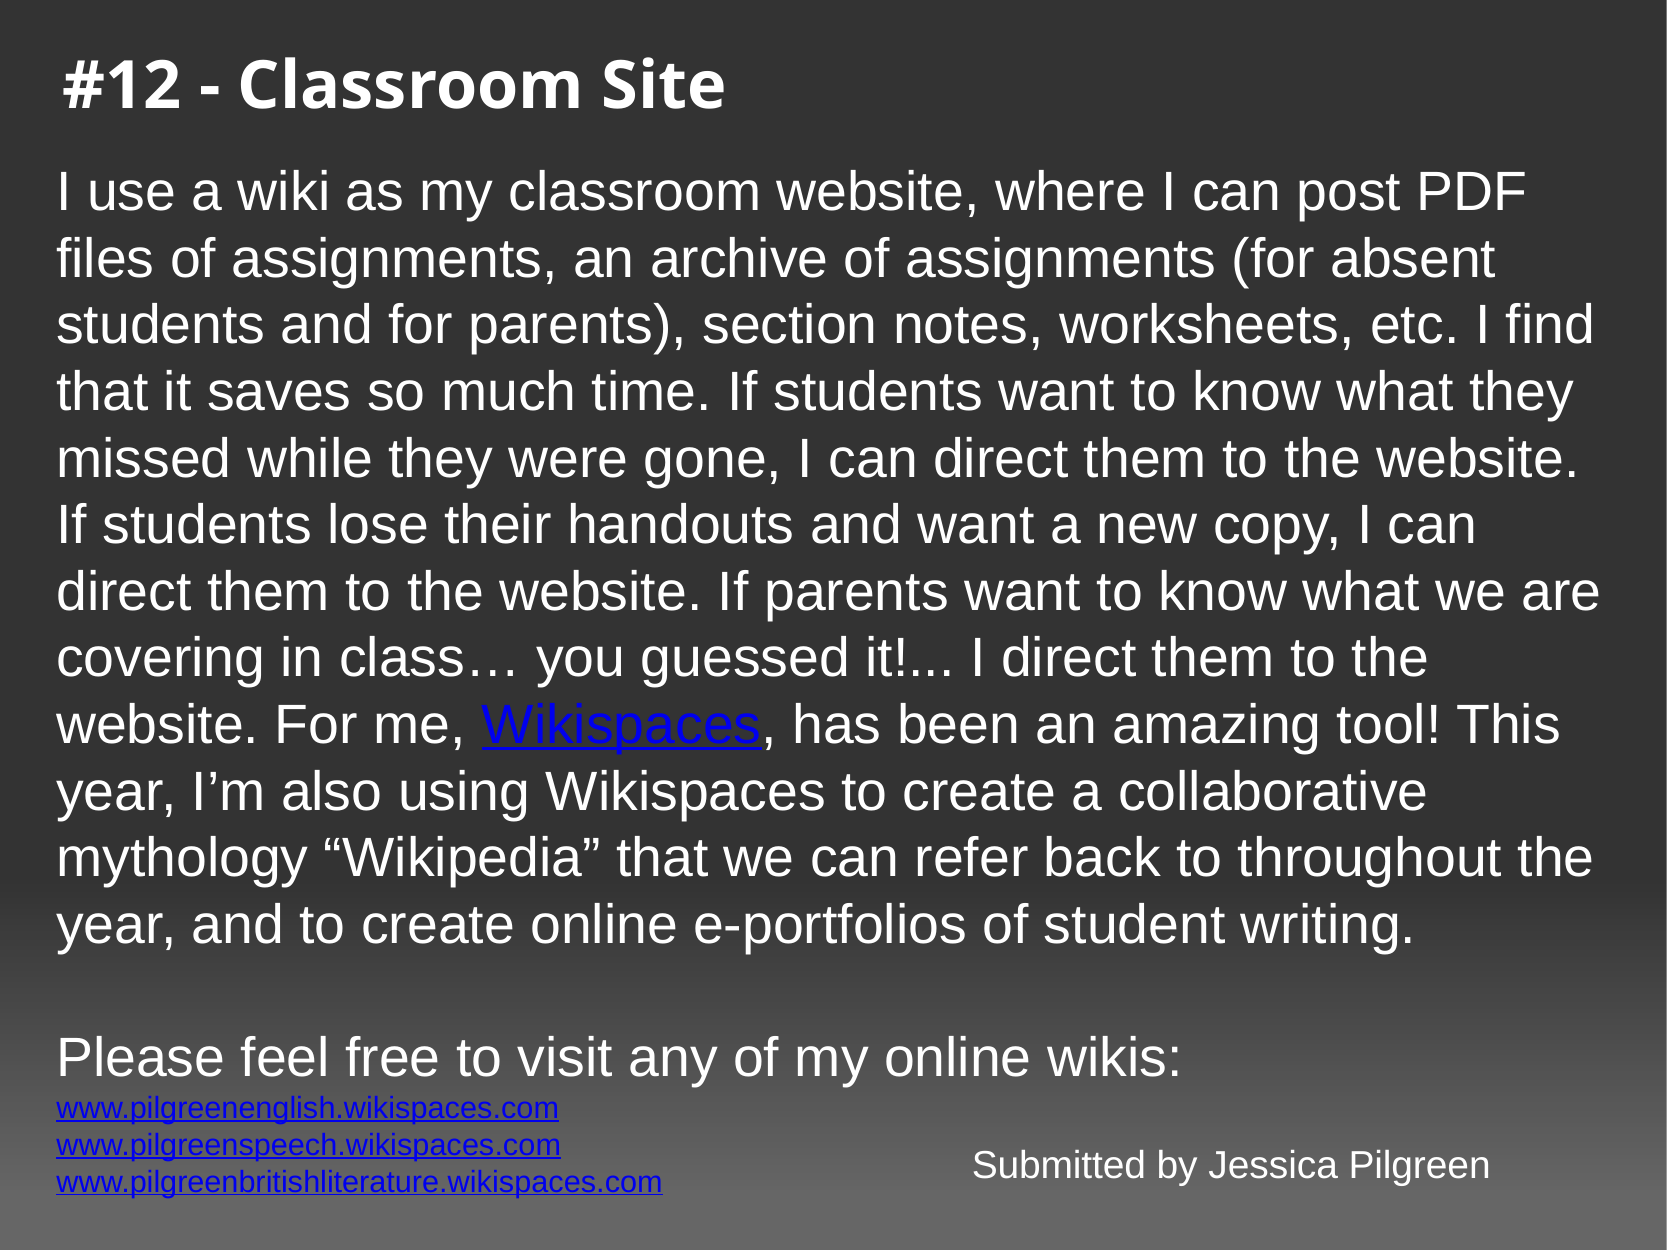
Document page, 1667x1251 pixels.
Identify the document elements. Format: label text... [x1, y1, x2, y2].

picture [0, 0, 1667, 1250]
text_box Submitted by Jessica Pilgreen [965, 1133, 1564, 1237]
text_box I use a wiki as my classroom website, where I can post PDF files of assignments, an archive of assignments (for absent students and for parents), section notes, worksheets, etc. I find that it saves so much time. If students want to know what they missed while they were gone, I can direct them to the website. If students lose their handouts and want a new copy, I can direct them to the website. If parents want to know what we are covering in class… you guessed it!... I direct them to the website. For me, Wikispaces, has been an amazing tool! This year, I’m also using Wikispaces to create a collaborative mythology “Wikipedia” that we can refer back to throughout the year, and to create online e-portfolios of student writing. Please feel free to visit any of my online wikis: www.pilgreenenglish.wikispaces.com www.pilgreenspeech.wikispaces.com www.pilgreenbritishliterature.wikispaces.com [49, 148, 1630, 1250]
text_box #12 - Classroom Site [56, 35, 1626, 135]
